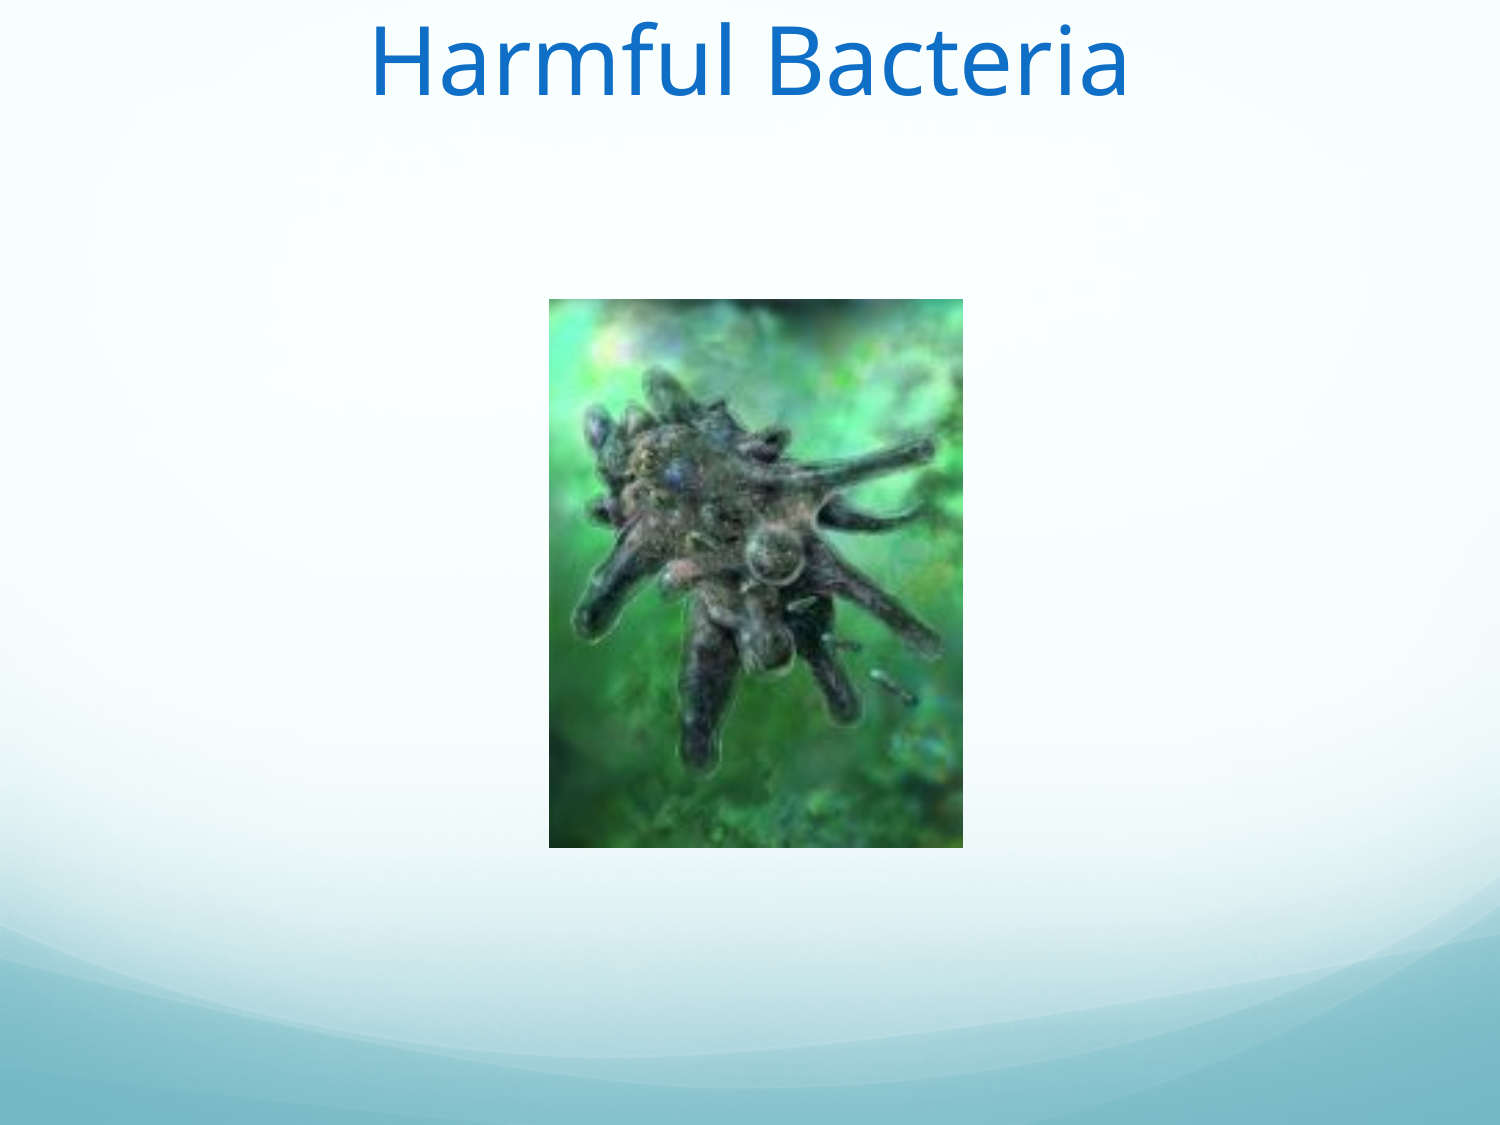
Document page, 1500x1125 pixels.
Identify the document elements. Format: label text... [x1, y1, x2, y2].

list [549, 299, 963, 848]
title Harmful Bacteria [90, 17, 1410, 237]
